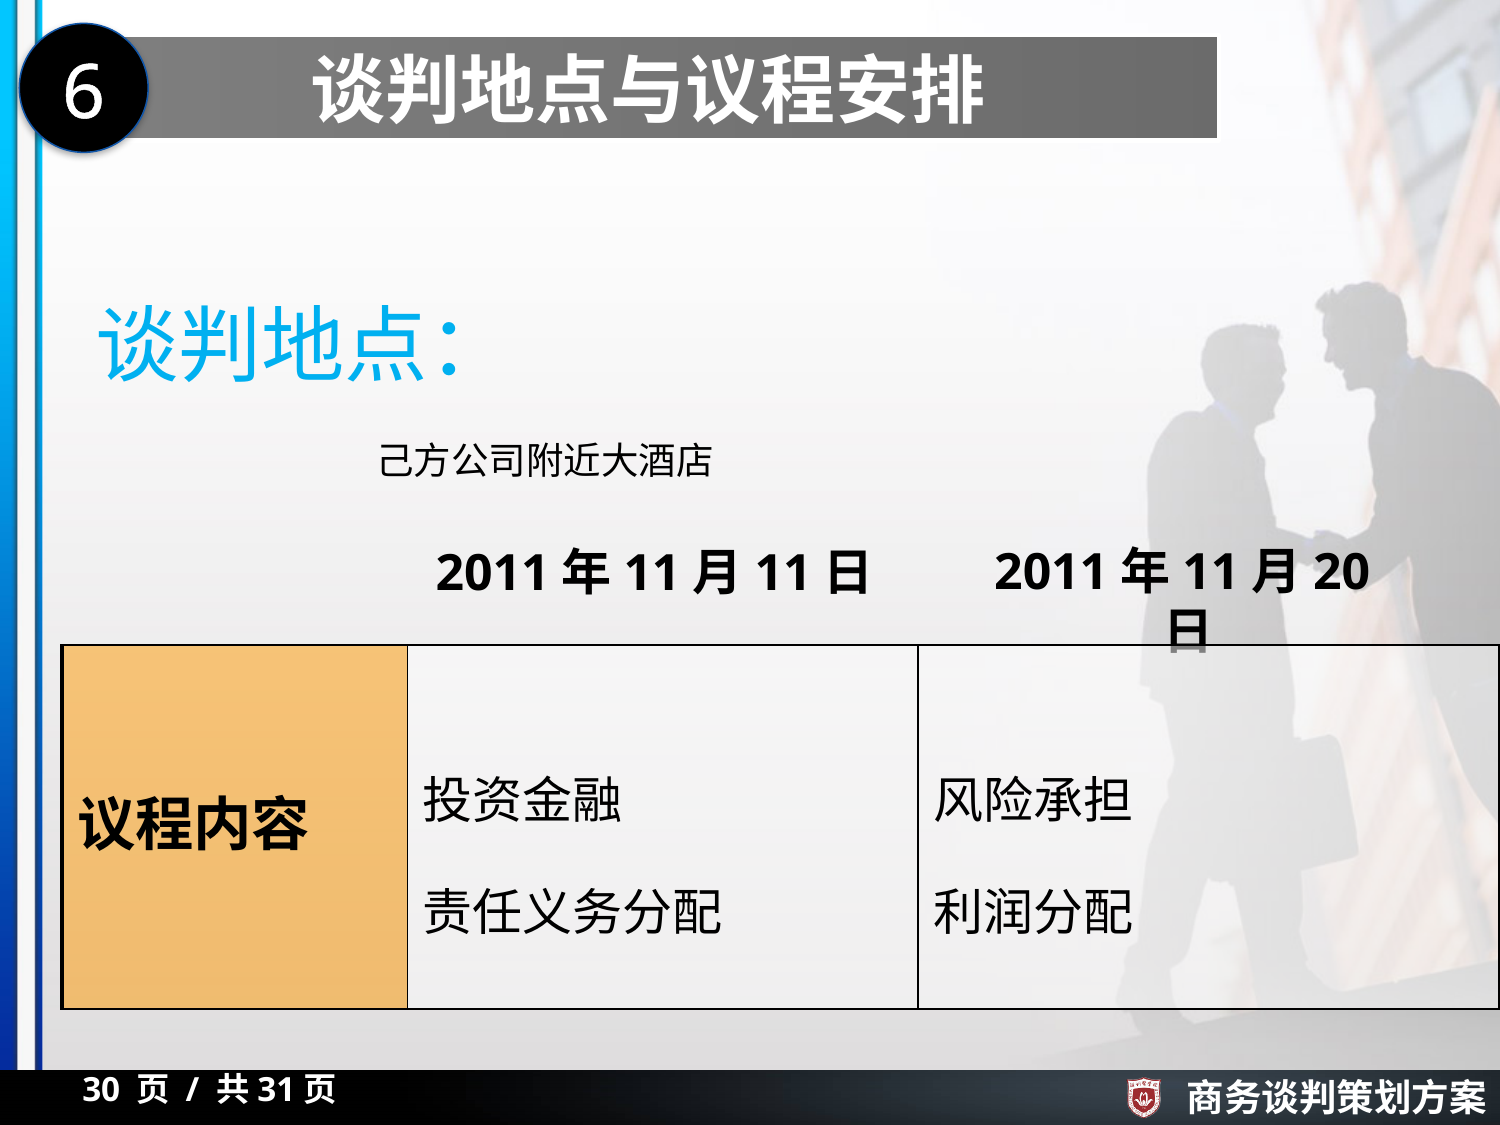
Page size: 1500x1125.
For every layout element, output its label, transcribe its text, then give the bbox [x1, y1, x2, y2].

text_box 谈判地点： 己方公司附近大酒店 [80, 184, 1001, 489]
picture [0, 0, 1500, 1125]
text_box 谈判地点与议程安排 [122, 33, 1221, 143]
table_header 风险承担 利润分配 [919, 646, 1498, 1008]
text_box 6 [18, 22, 149, 154]
picture [1177, 632, 1199, 644]
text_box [407, 531, 1412, 610]
table_header 投资金融 责任义务分配 [408, 646, 917, 1008]
slide_number 30 页 / 共31页 [0, 1063, 352, 1119]
table_header 议程内容 [64, 646, 407, 1008]
picture [1177, 616, 1199, 626]
